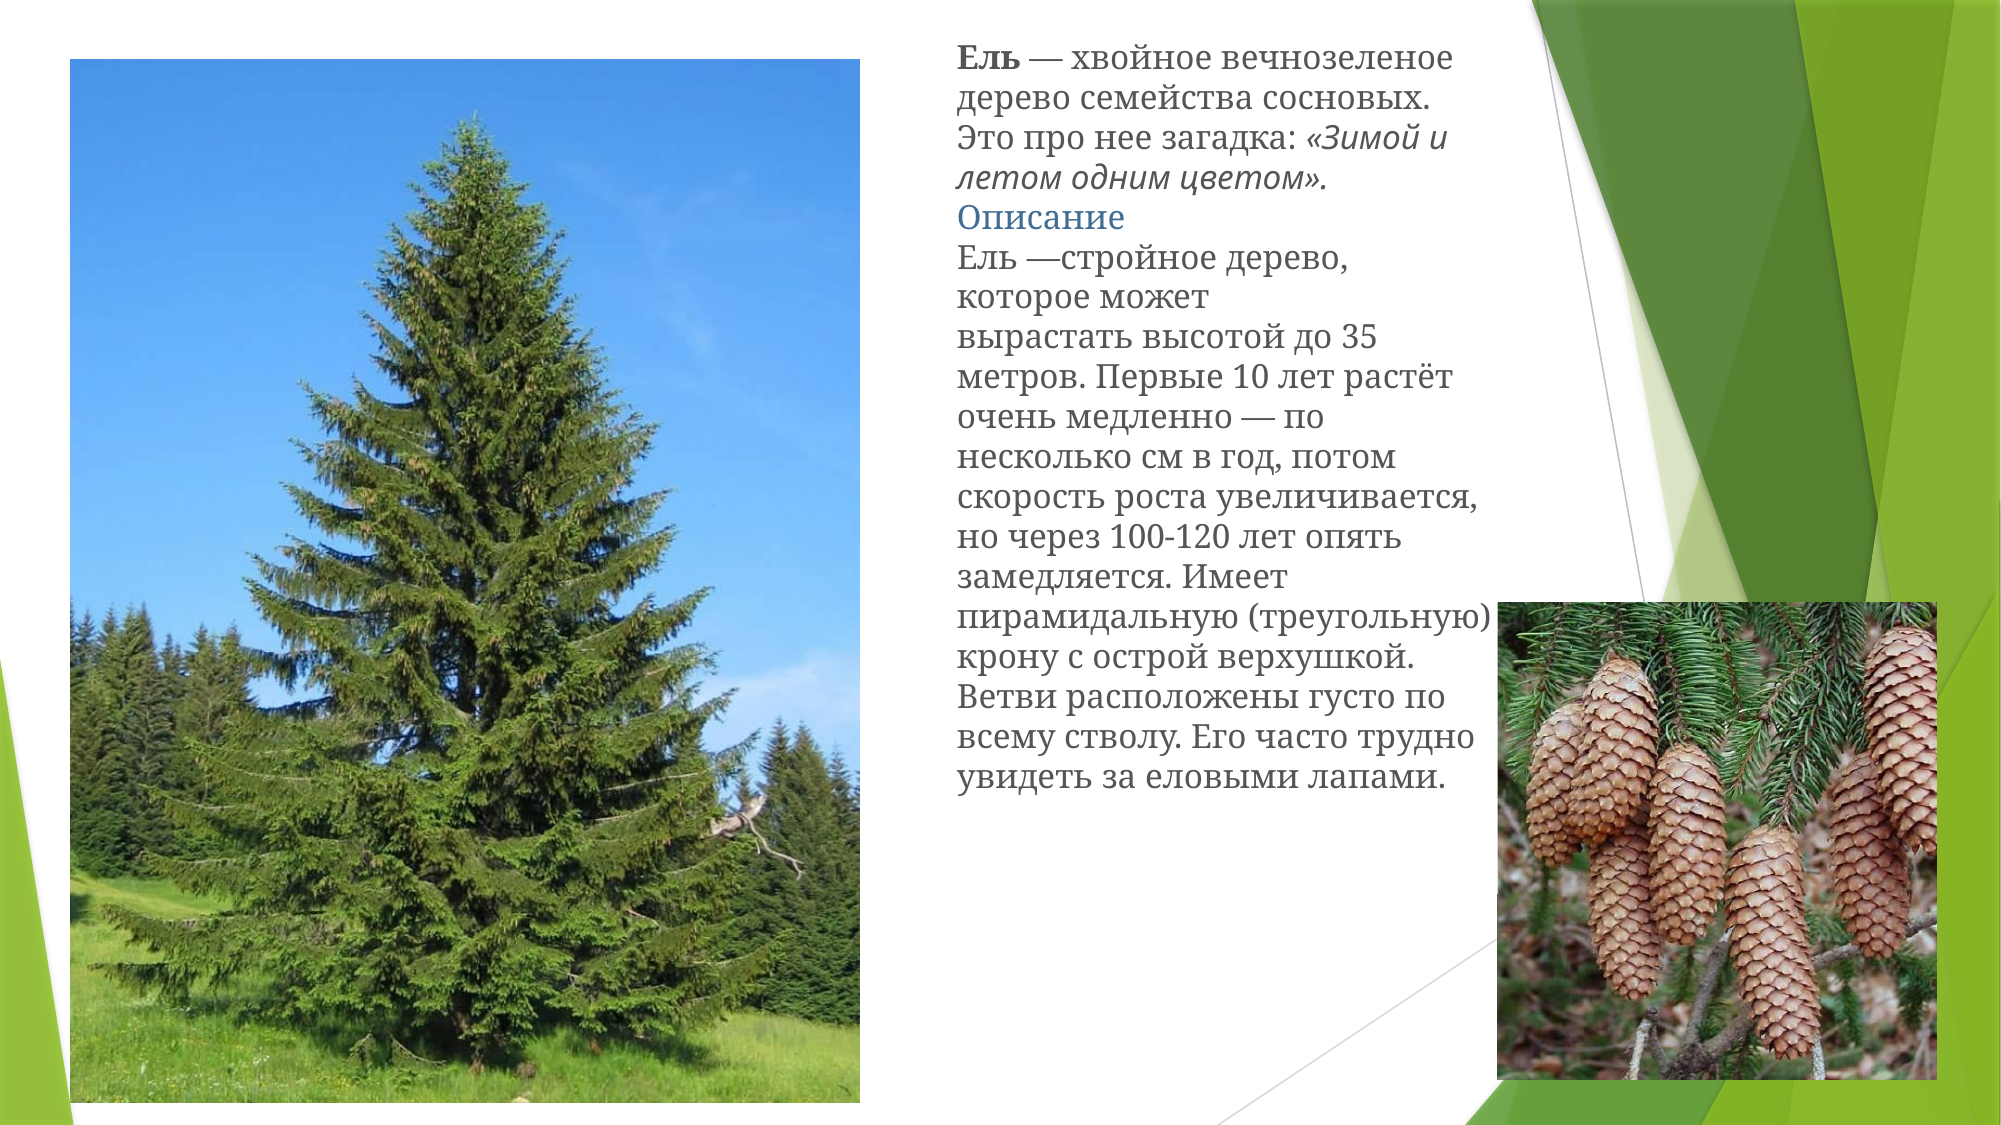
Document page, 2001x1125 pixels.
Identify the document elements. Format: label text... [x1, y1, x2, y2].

text_box Ель — хвойное вечнозеленое дерево семейства сосновых. Это про нее загадка: «Зимой и летом одним цветом». Описание Ель —стройное дерево, которое может вырастать высотой до 35 метров. Первые 10 лет растёт очень медленно — по несколько см в год, потом скорость роста увеличивается, но через 100-120 лет опять замедляется. Имеет пирамидальную (треугольную) крону с острой верхушкой. Ветви расположены густо по всему стволу. Его часто трудно увидеть за еловыми лапами. [956, 36, 1498, 894]
picture [1497, 601, 1937, 1080]
picture [69, 58, 860, 1103]
